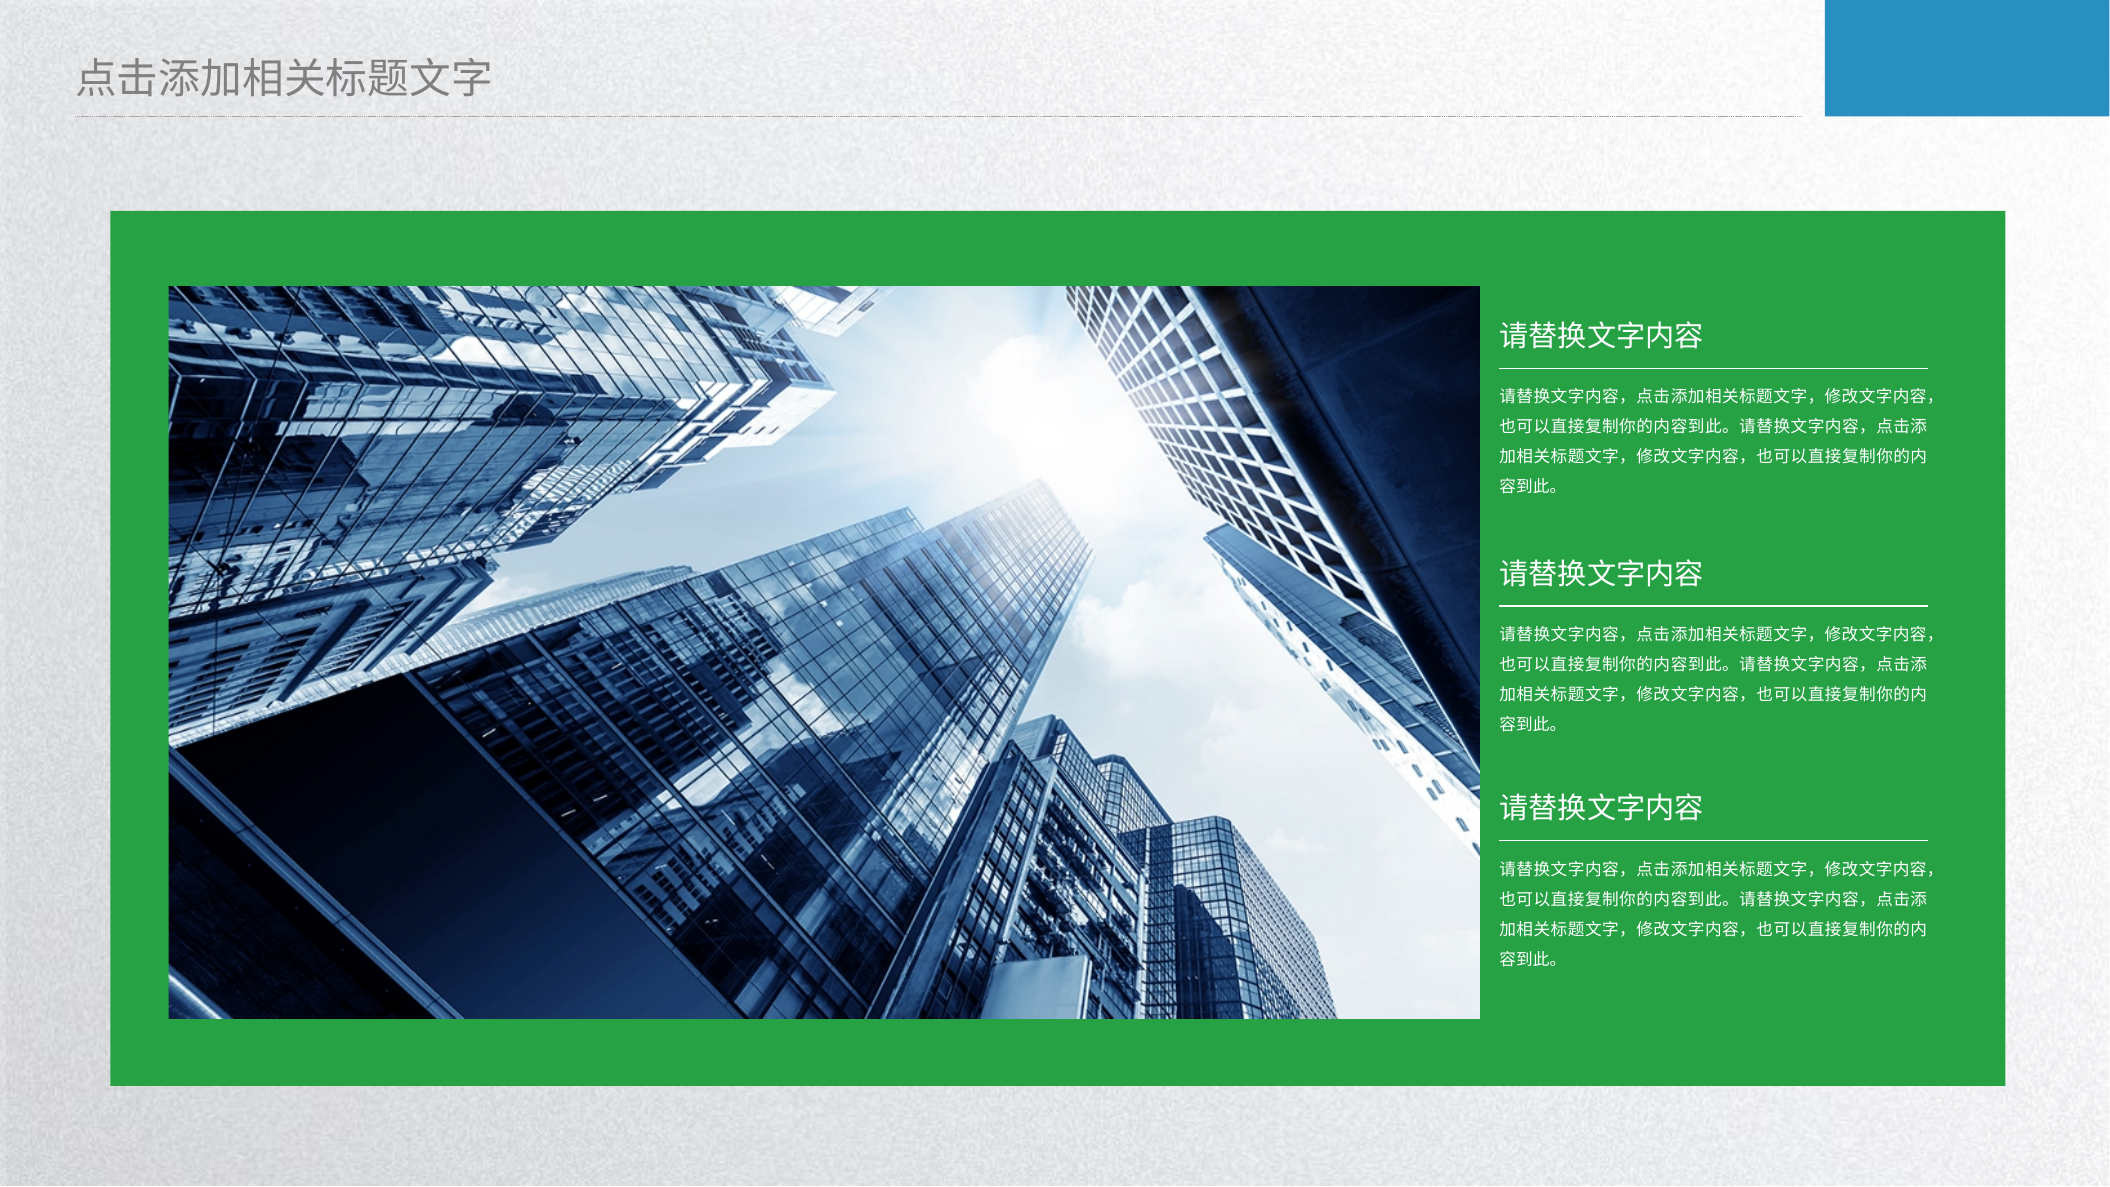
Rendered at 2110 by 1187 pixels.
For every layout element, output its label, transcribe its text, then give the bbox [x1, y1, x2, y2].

text_box 请替换文字内容 [1483, 781, 1842, 840]
text_box 请替换文字内容，点击添加相关标题文字，修改文字内容，也可以直接复制你的内容到此。请替换文字内容，点击添加相关标题文字，修改文字内容，也可以直接复制你的内容到此。 [1483, 840, 1944, 999]
text_box 请替换文字内容 [1483, 309, 1842, 368]
picture [0, 0, 2110, 1186]
text_box 点击添加相关标题文字 [59, 44, 563, 107]
text_box [109, 210, 2006, 1087]
text_box [168, 285, 1481, 1019]
text_box 请替换文字内容 [1483, 547, 1842, 605]
text_box 请替换文字内容，点击添加相关标题文字，修改文字内容，也可以直接复制你的内容到此。请替换文字内容，点击添加相关标题文字，修改文字内容，也可以直接复制你的内容到此。 [1483, 368, 1944, 527]
text_box 请替换文字内容，点击添加相关标题文字，修改文字内容，也可以直接复制你的内容到此。请替换文字内容，点击添加相关标题文字，修改文字内容，也可以直接复制你的内容到此。 [1483, 605, 1944, 764]
